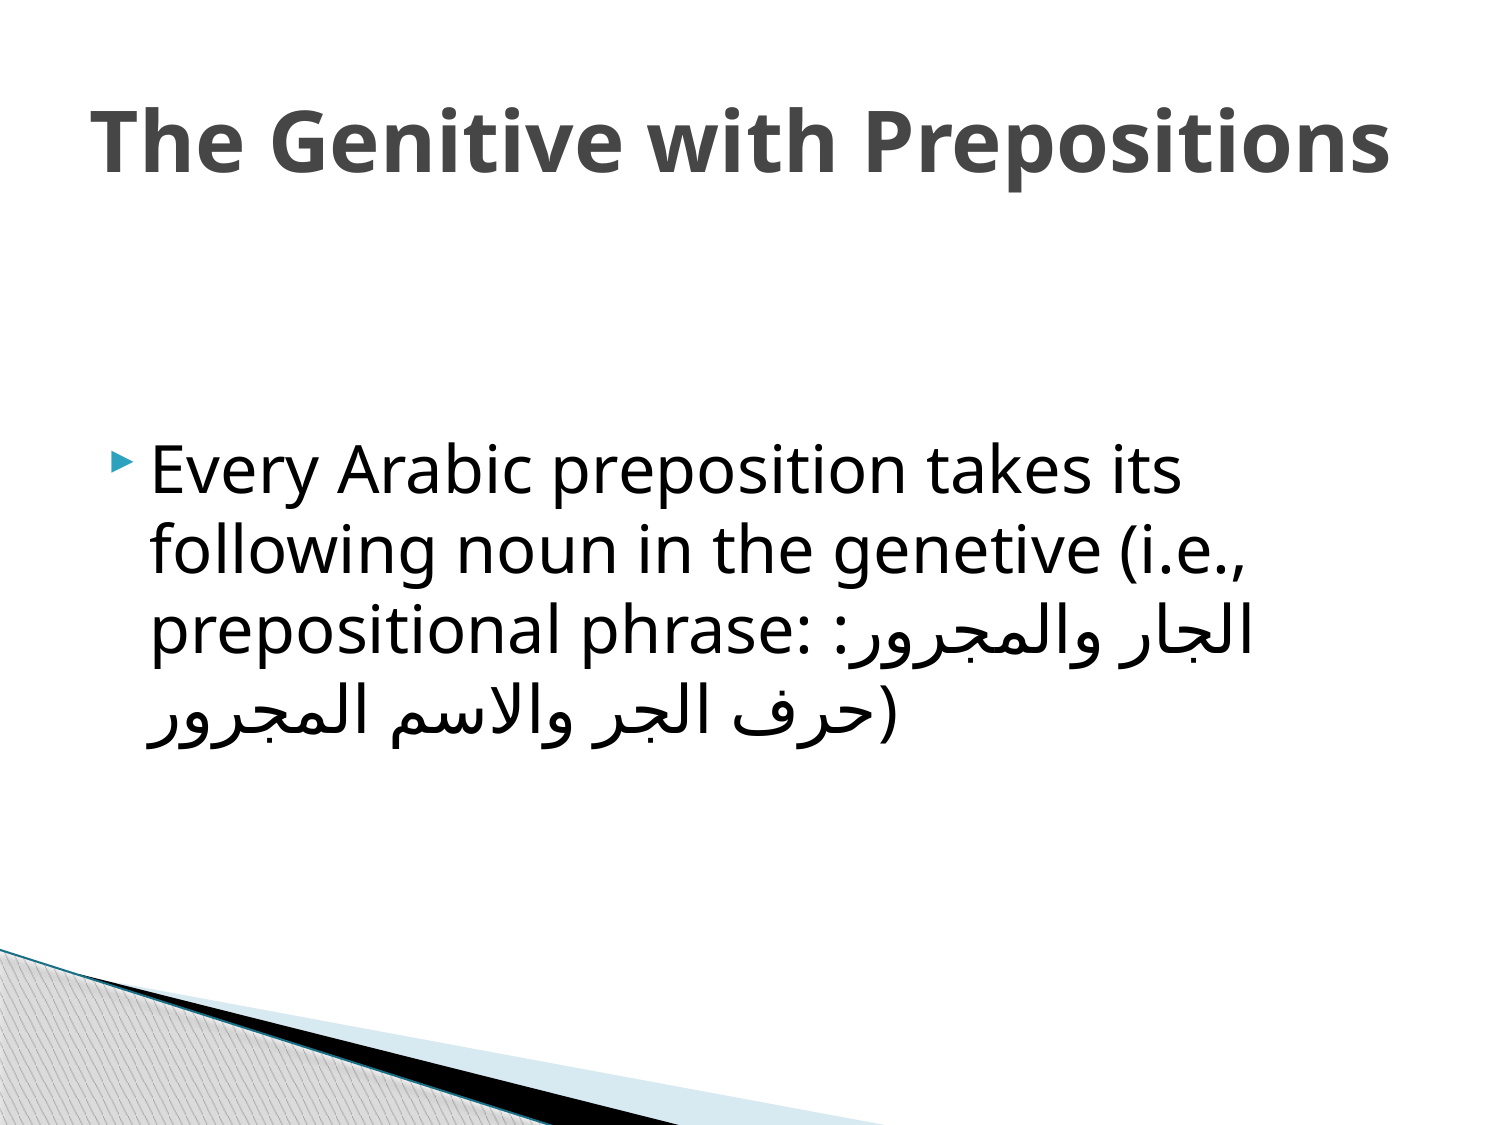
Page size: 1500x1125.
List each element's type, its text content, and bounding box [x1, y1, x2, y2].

title The Genitive with Prepositions [75, 45, 1425, 233]
list Every Arabic preposition takes its following noun in the genetive (i.e., prepositional phrase: الجار والمجرور: حرف الجر والاسم المجرور) [75, 243, 1425, 986]
